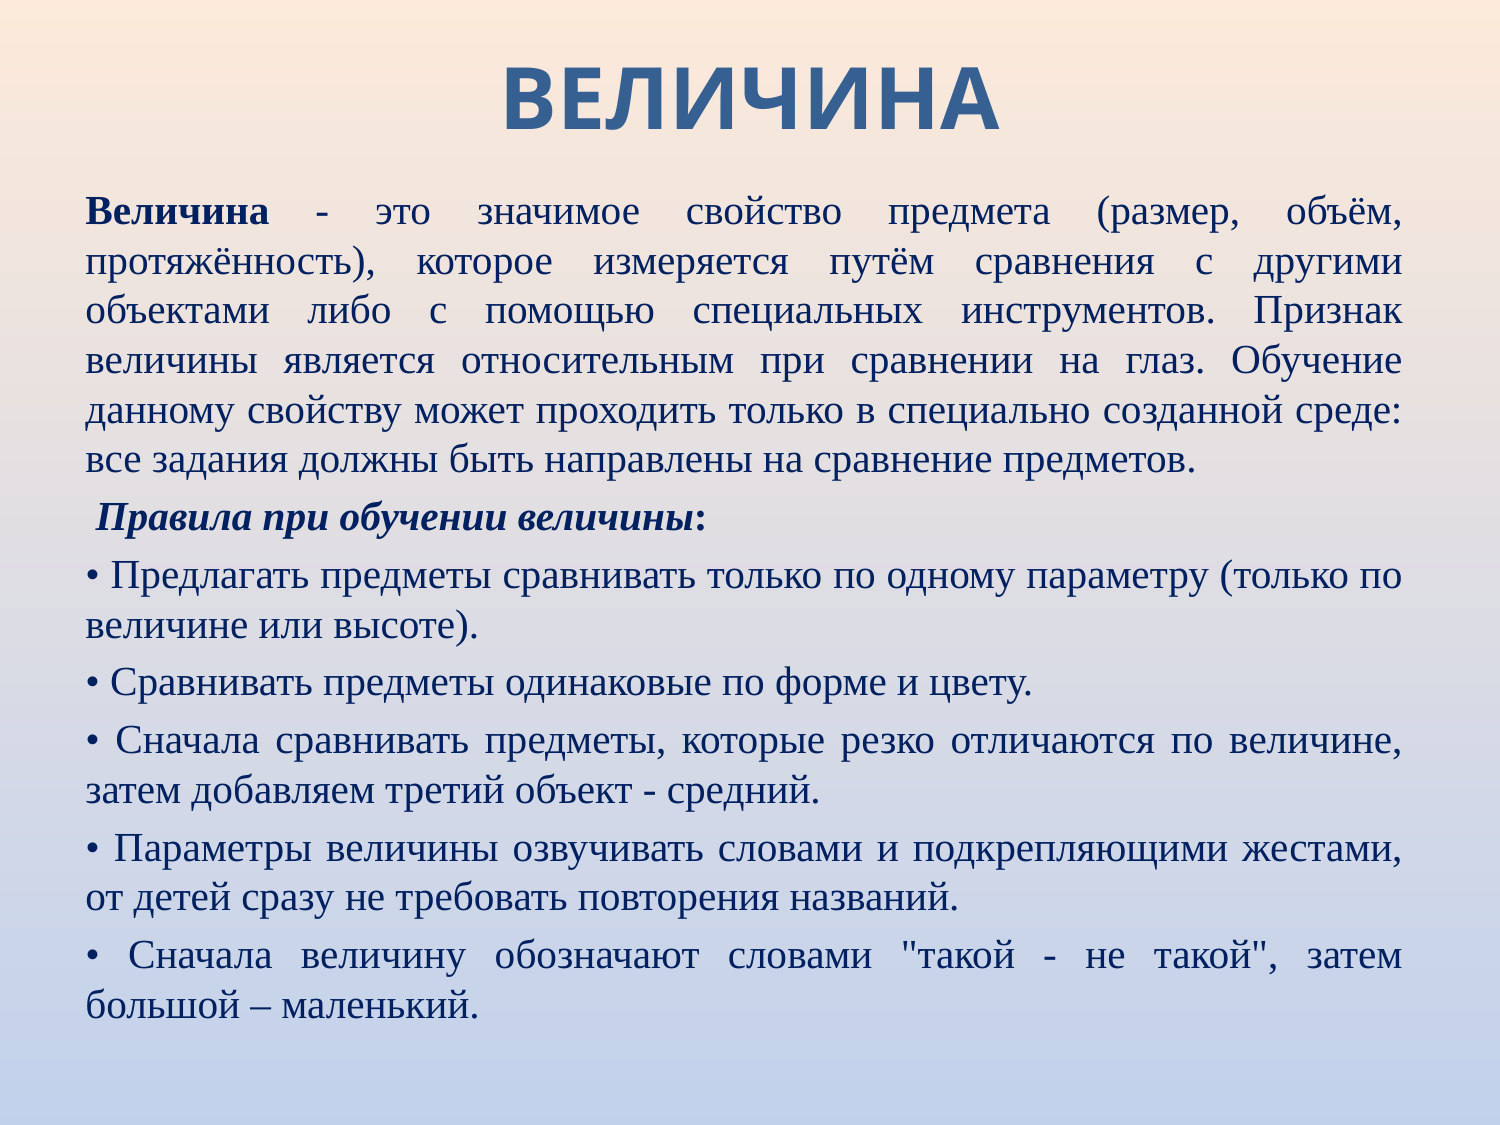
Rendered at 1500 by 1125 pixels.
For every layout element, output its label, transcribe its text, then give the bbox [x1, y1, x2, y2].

title ВЕЛИЧИНА [112, 35, 1388, 175]
subtitle Величина - это значимое свойство предмета (размер, объём, протяжённость), которое измеряется путём сравнения с другими объектами либо с помощью специальных инструментов. Признак величины является относительным при сравнении на глаз. Обучение данному свойству может проходить только в специально созданной среде: все задания должны быть направлены на сравнение предметов. Правила при обучении величины: • Предлагать предметы сравнивать только по одному параметру (только по величине или высоте). • Сравнивать предметы одинаковые по форме и цвету. • Сначала сравнивать предметы, которые резко отличаются по величине, затем добавляем третий объект - средний. • Параметры величины озвучивать словами и подкрепляющими жестами, от детей сразу не требовать повторения названий. • Сначала величину обозначают словами "такой - не такой", затем большой – маленький. [70, 175, 1418, 1043]
